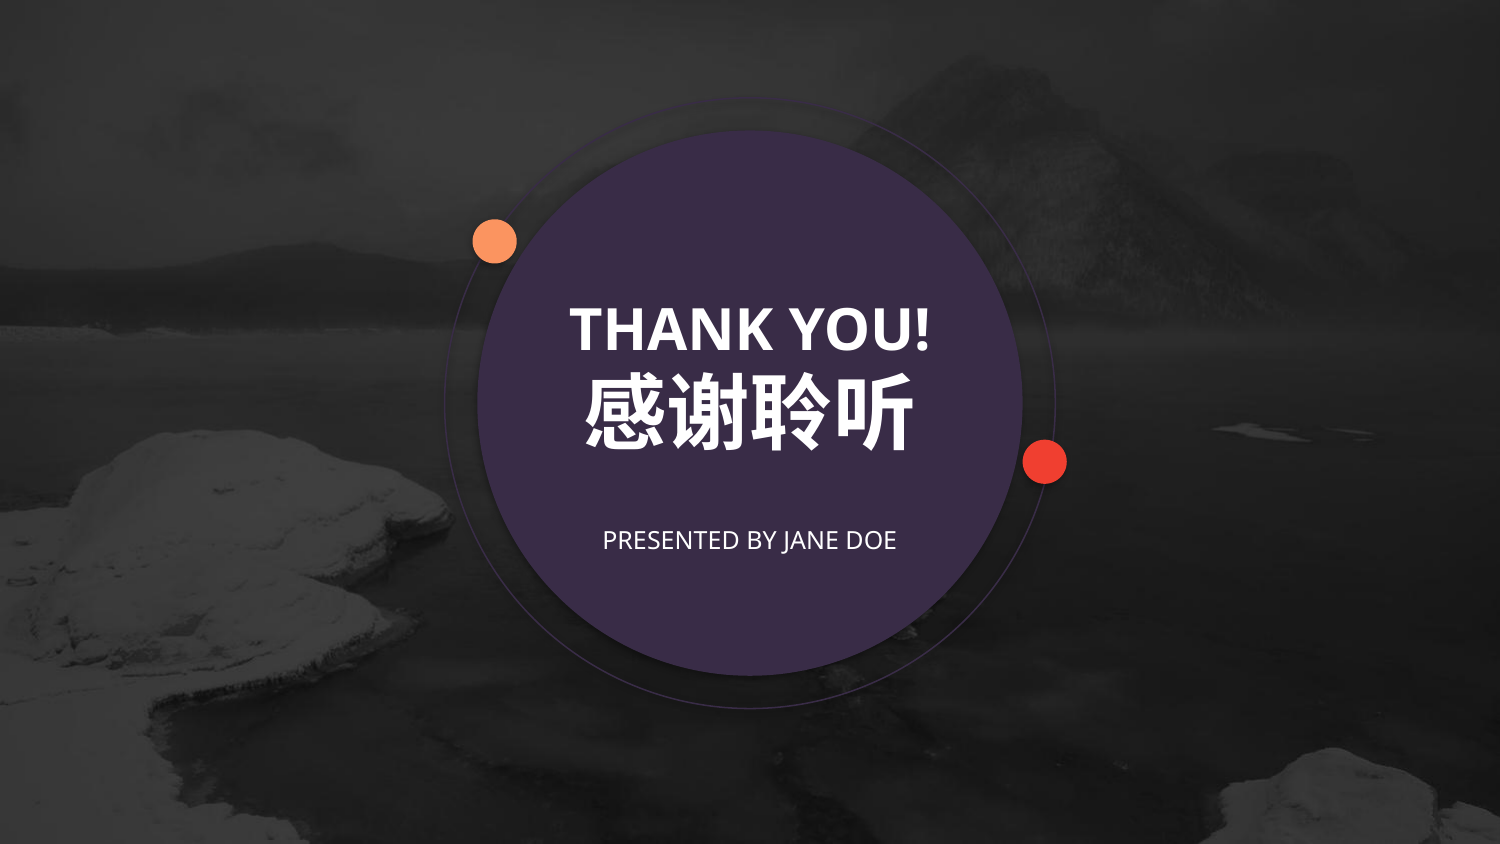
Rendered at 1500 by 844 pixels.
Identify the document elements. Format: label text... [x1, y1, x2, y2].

text_box [505, 97, 1057, 444]
text_box [471, 218, 518, 265]
text_box [476, 129, 1024, 677]
text_box THANK YOU! [554, 285, 946, 370]
text_box 感谢聆听 [568, 353, 932, 469]
text_box [1021, 438, 1068, 485]
picture [0, 0, 1500, 844]
text_box [443, 264, 1044, 710]
text_box PRESENTED BY JANE DOE [587, 517, 913, 563]
